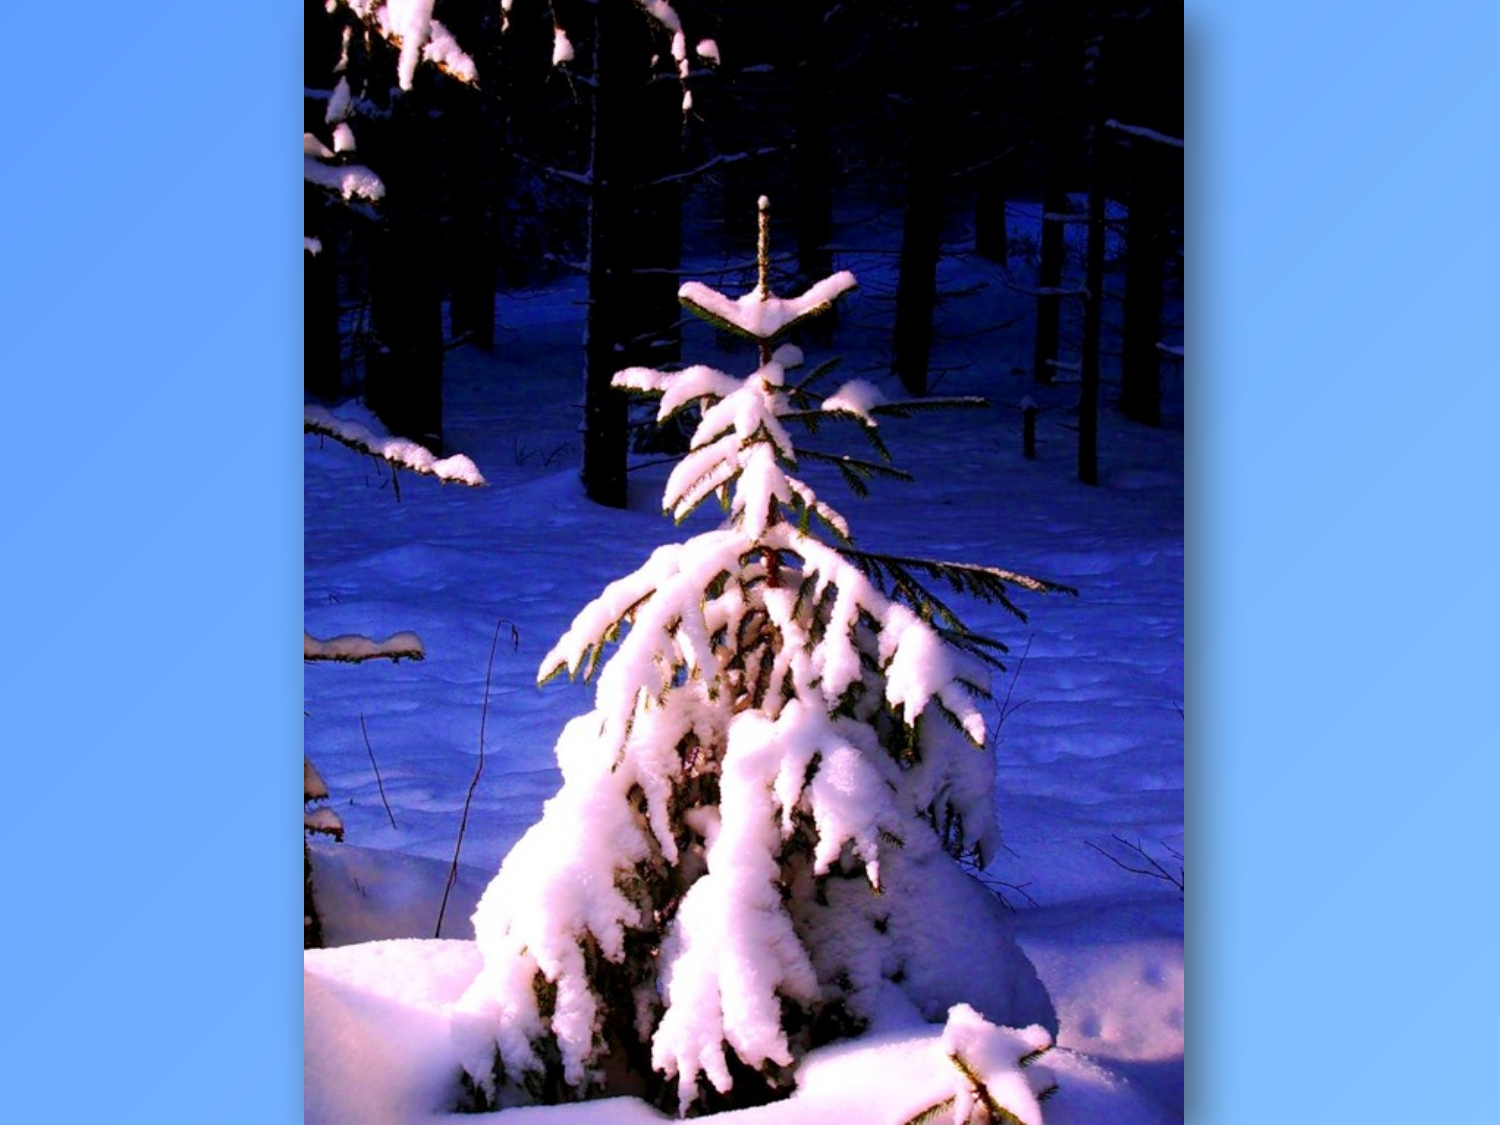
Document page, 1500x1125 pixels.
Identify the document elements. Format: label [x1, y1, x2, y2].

picture [304, 0, 1184, 1125]
